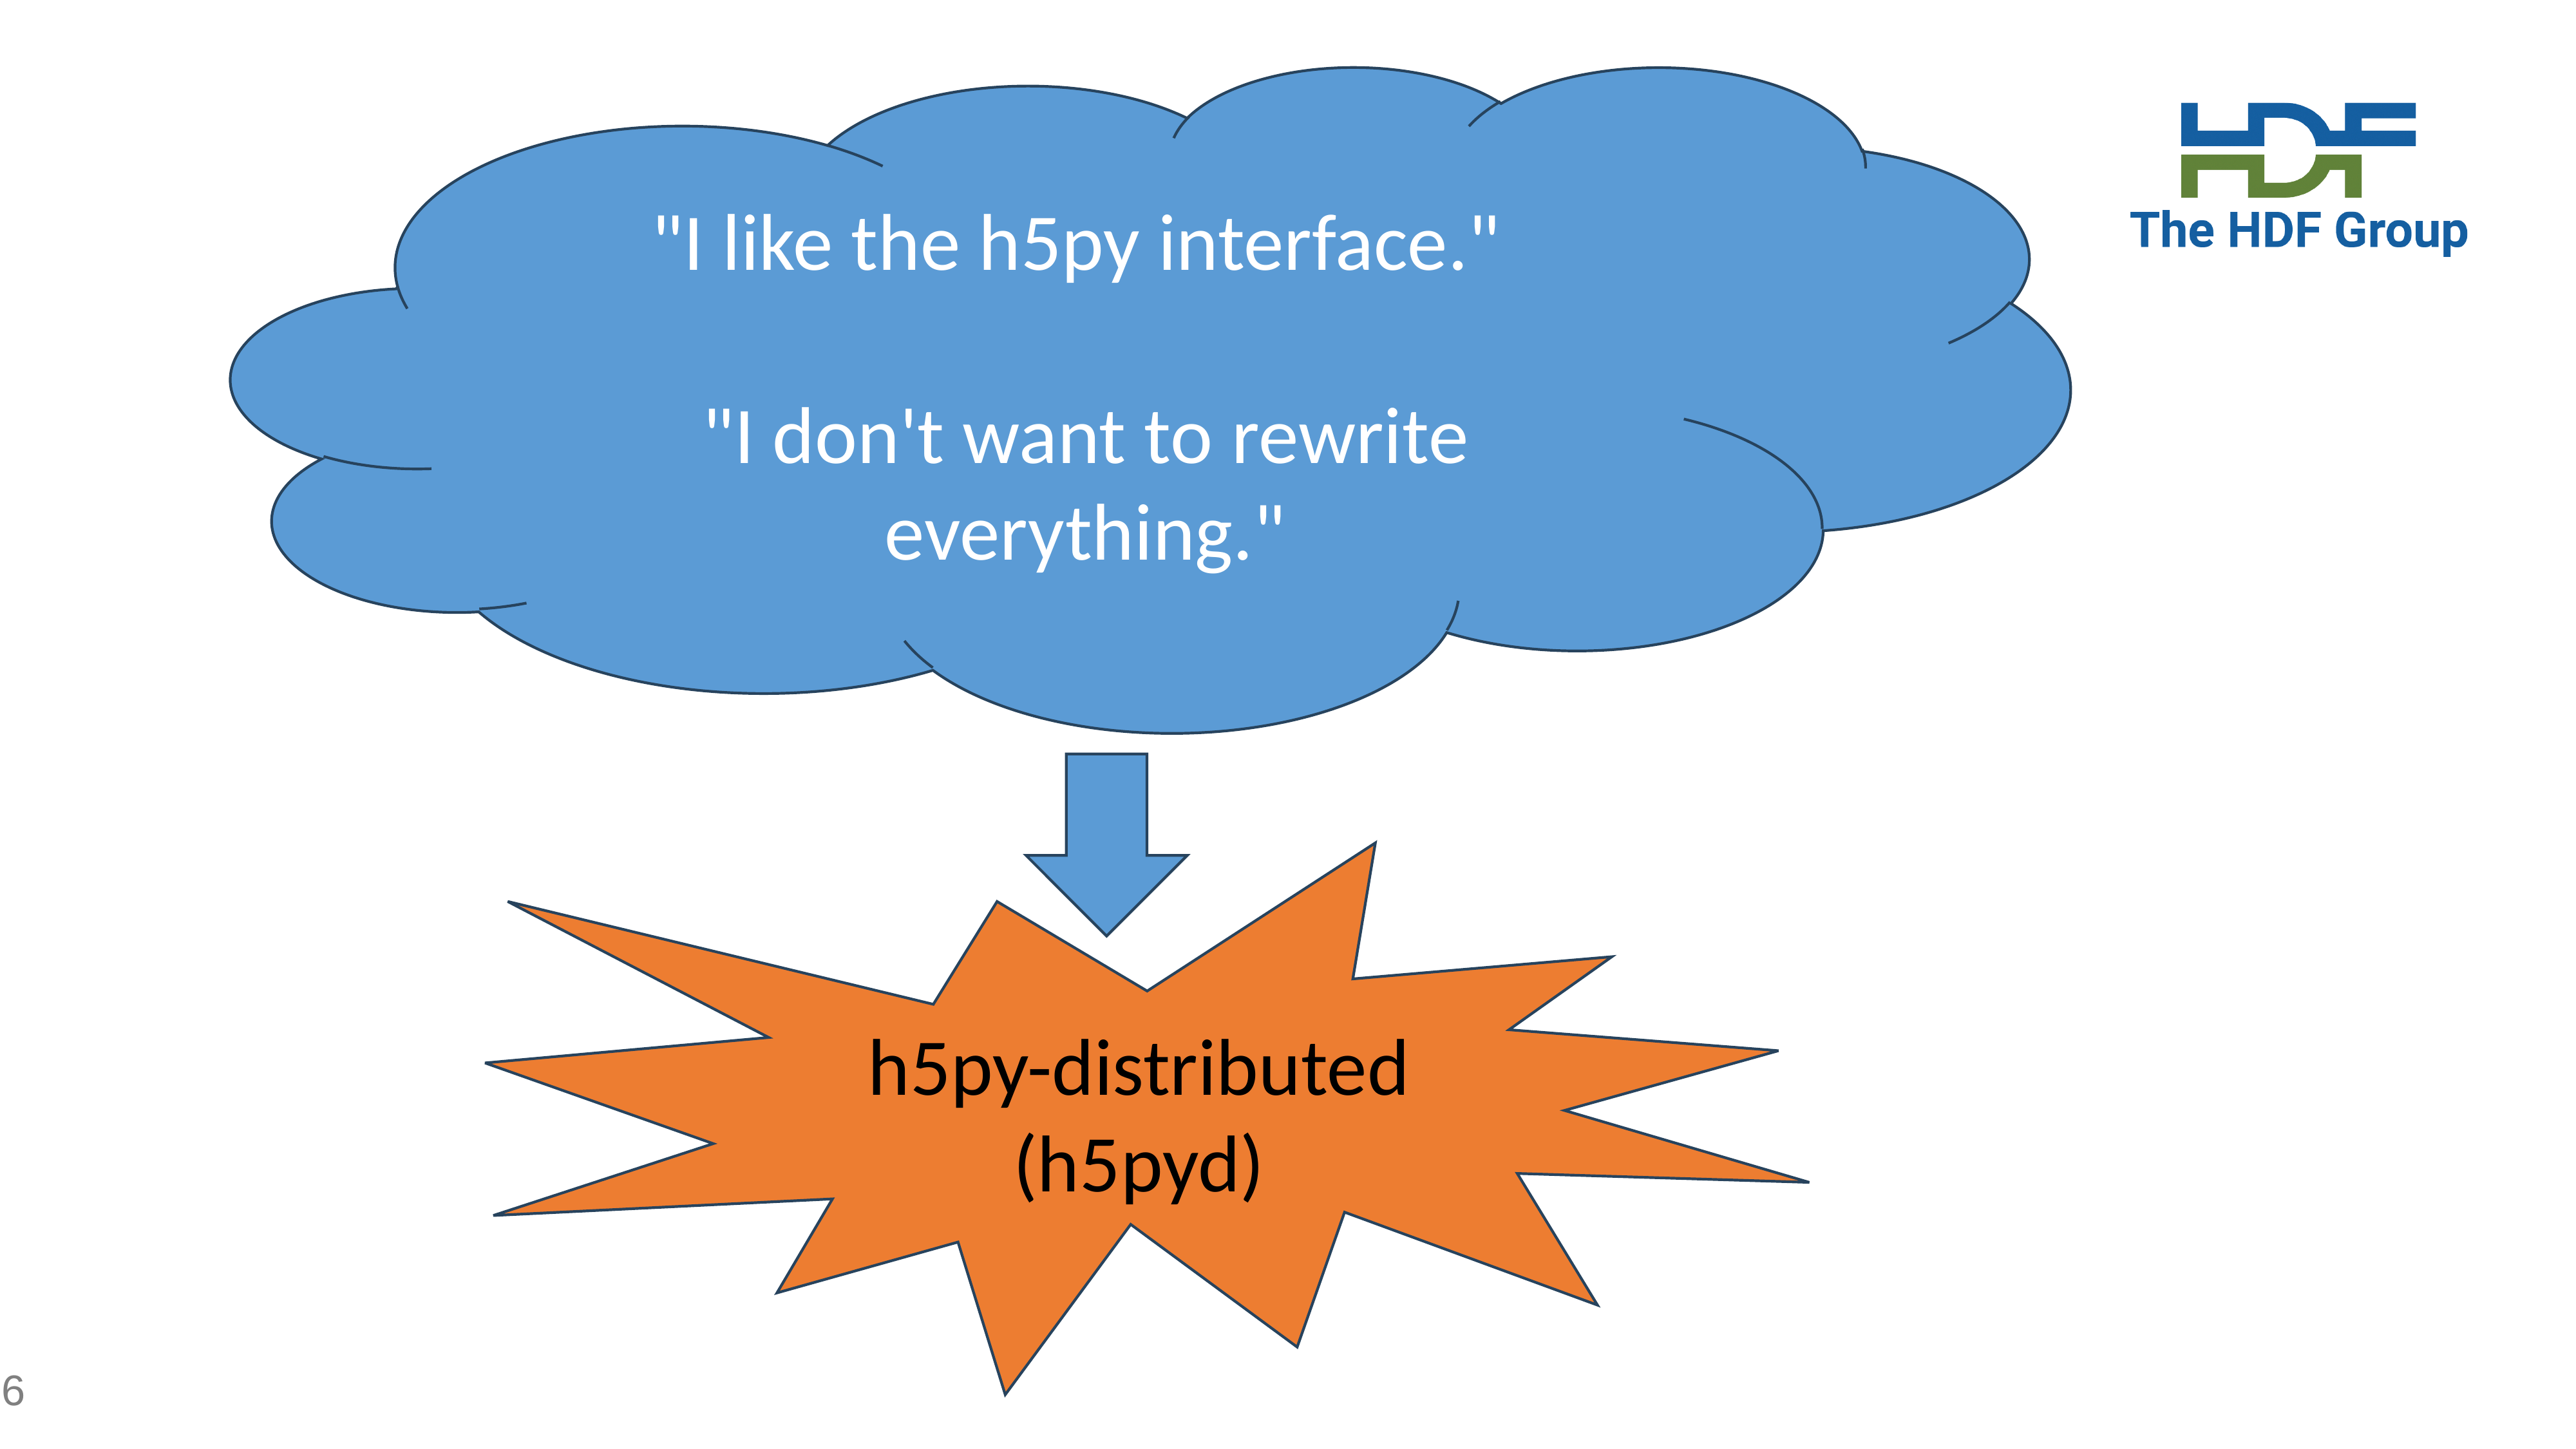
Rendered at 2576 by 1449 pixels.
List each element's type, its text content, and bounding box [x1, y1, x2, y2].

picture [2112, 98, 2485, 263]
text_box [1023, 752, 1191, 938]
text_box "I like the h5py interface." "I don't want to rewrite everything." [229, 66, 2072, 735]
text_box h5py-distributed (h5pyd) [484, 840, 1810, 1398]
